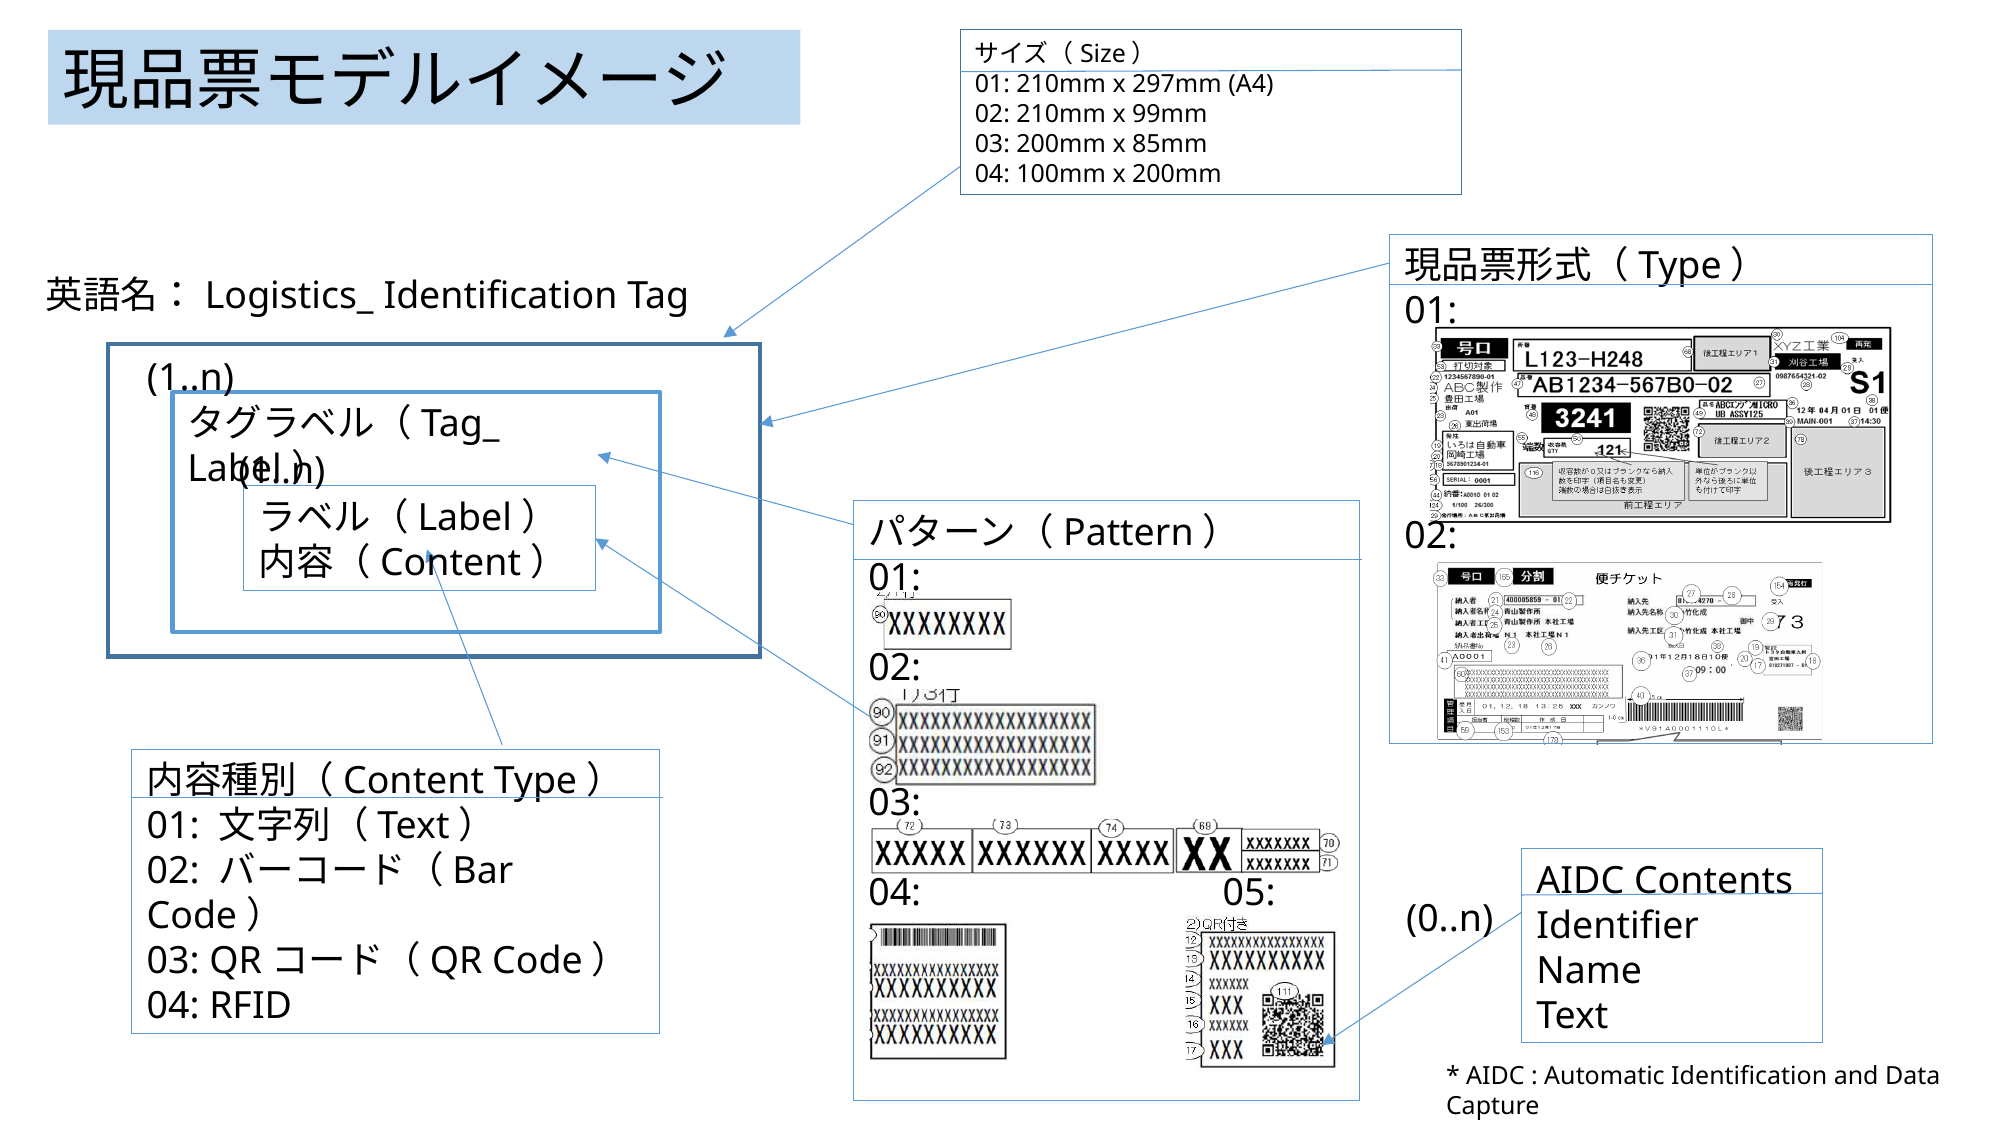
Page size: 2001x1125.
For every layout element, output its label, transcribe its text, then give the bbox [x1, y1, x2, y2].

text_box ラベル（Label） 内容（Content） [243, 485, 596, 591]
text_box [597, 454, 854, 525]
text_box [426, 549, 503, 745]
text_box AIDC Contents Identifier Name Text [1521, 848, 1823, 893]
picture [869, 689, 1115, 798]
picture [1185, 912, 1347, 1074]
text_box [1321, 912, 1522, 1046]
text_box (0..n) [1391, 886, 1602, 946]
text_box サイズ（Size） 01: 210mm x 297mm (A4) 02: 210mm x 99mm 03: 200mm x 85mm 04: 100mm x 200mm [960, 29, 1462, 69]
text_box 現品票モデルイメージ [48, 29, 801, 125]
text_box 英語名：Logistics_ Identification Tag [31, 263, 723, 323]
text_box パターン（Pattern） 01: 02: 03: 04: 05: [853, 560, 1360, 1101]
picture [1429, 559, 1823, 745]
text_box [107, 343, 761, 658]
text_box 現品票形式（Type） 01: 02: [1389, 234, 1933, 284]
picture [1429, 323, 1893, 525]
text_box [595, 538, 870, 717]
picture [865, 819, 1348, 877]
text_box (1..n) [132, 345, 343, 406]
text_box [759, 262, 1390, 425]
text_box 現品票形式（Type） 01: 02: [1389, 285, 1933, 744]
text_box パターン（Pattern） 01: 02: 03: 04: 05: [853, 500, 1360, 559]
text_box タグラベル（Tag_ Label） [172, 392, 660, 632]
text_box AIDC Contents Identifier Name Text [1522, 895, 1823, 1043]
text_box サイズ（Size） 01: 210mm x 297mm (A4) 02: 210mm x 99mm 03: 200mm x 85mm 04: 100mm x 200mm [960, 72, 1462, 195]
picture [869, 921, 1011, 1064]
picture [870, 592, 1027, 657]
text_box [723, 166, 960, 338]
text_box (1..n) [223, 439, 435, 499]
text_box 内容種別（Content Type） 01: 文字列（Text） 02: バーコード（Bar Code） 03: QRコード（QR Code） 04: RFID [131, 749, 660, 1034]
text_box * AIDC : Automatic Identification and Data Capture [1431, 1052, 1977, 1125]
